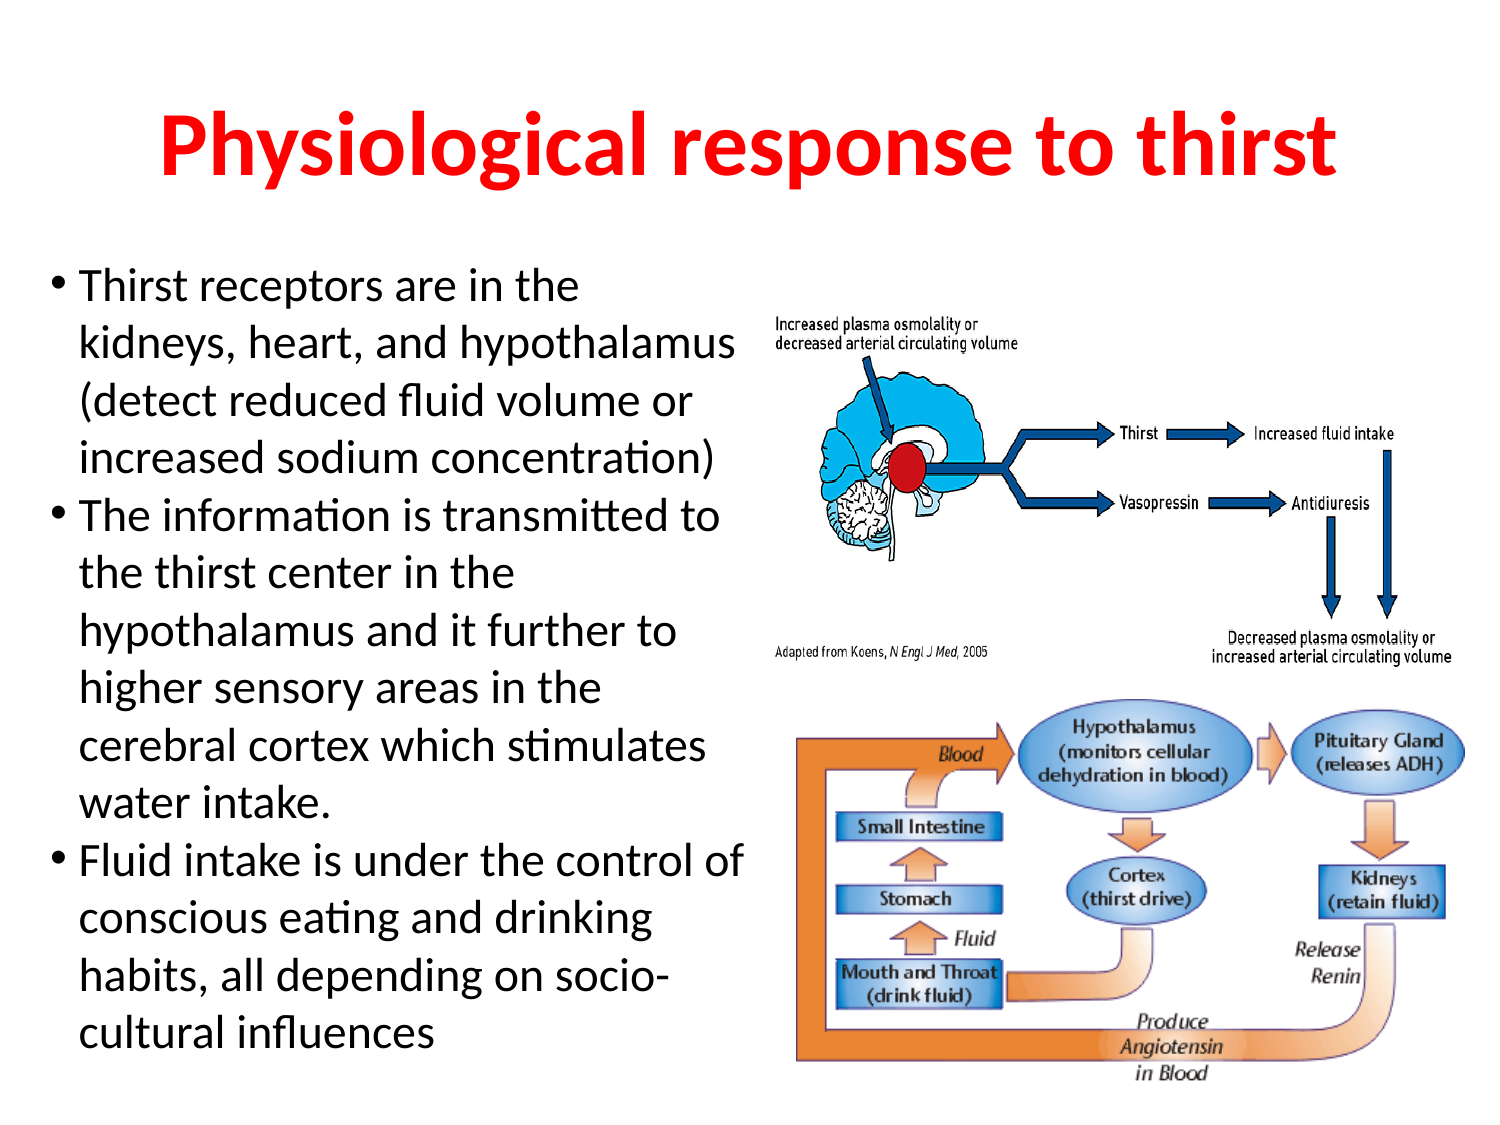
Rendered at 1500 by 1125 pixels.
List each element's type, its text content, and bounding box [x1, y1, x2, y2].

title Physiological response to thirst [75, 45, 1425, 233]
picture [761, 292, 1477, 692]
list Thirst receptors are in the kidneys, heart, and hypothalamus (detect reduced fluid volume or increased sodium concentration) The information is transmitted to the thirst center in the hypothalamus and it further to higher sensory areas in the cerebral cortex which stimulates water intake. Fluid intake is under the control of conscious eating and drinking habits, all depending on socio-cultural influences [35, 246, 762, 1102]
picture [796, 698, 1466, 1091]
